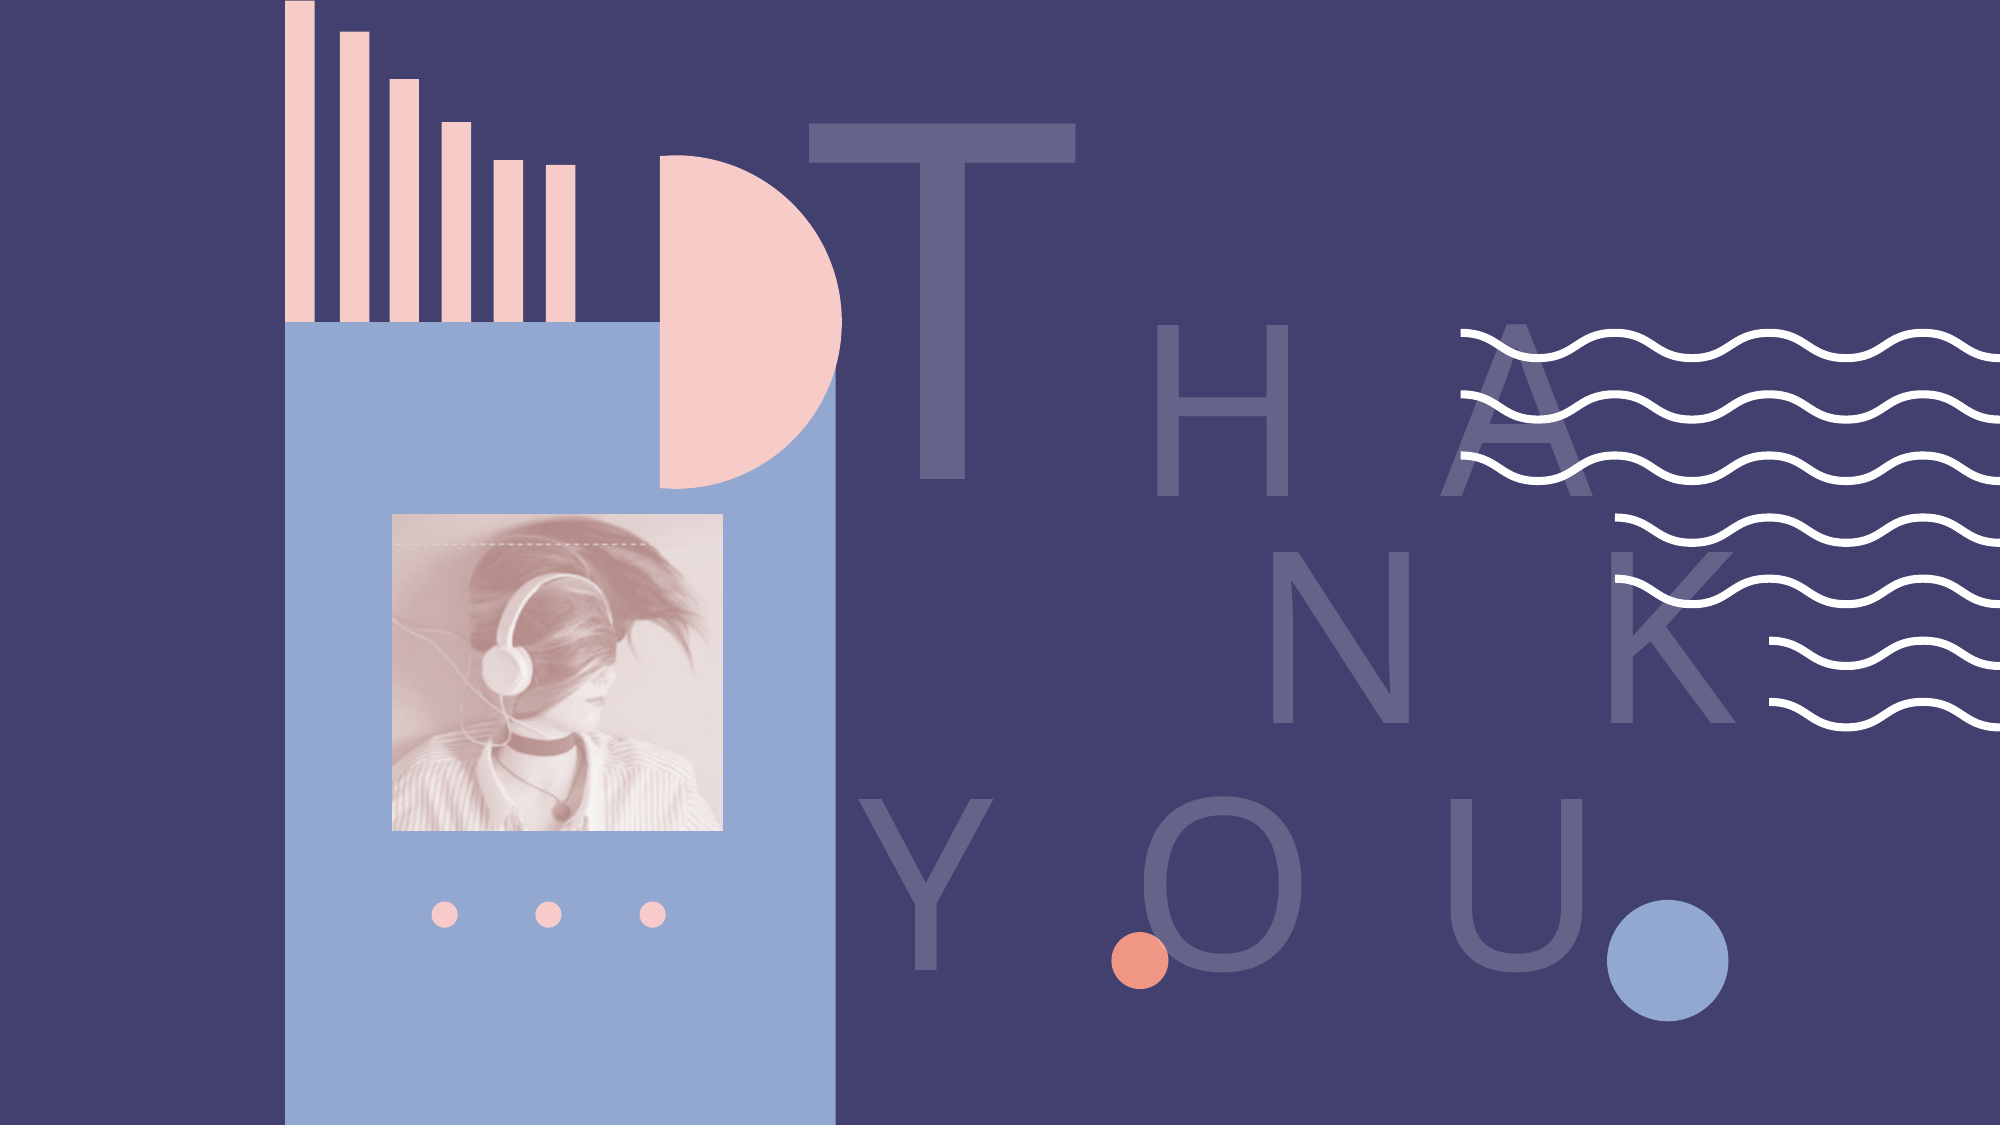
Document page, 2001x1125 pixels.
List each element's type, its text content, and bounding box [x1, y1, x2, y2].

text_box U [1435, 772, 1729, 1019]
text_box O [1138, 723, 1435, 1019]
text_box K [1450, 476, 1875, 772]
text_box T [842, 0, 1155, 579]
text_box Y [842, 723, 1138, 1019]
text_box A [1304, 249, 1729, 545]
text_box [1460, 332, 2000, 728]
text_box H [1155, 249, 1304, 476]
picture [392, 514, 723, 831]
text_box [1647, 1019, 1688, 1023]
text_box N [1129, 476, 1450, 772]
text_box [285, 0, 842, 1125]
